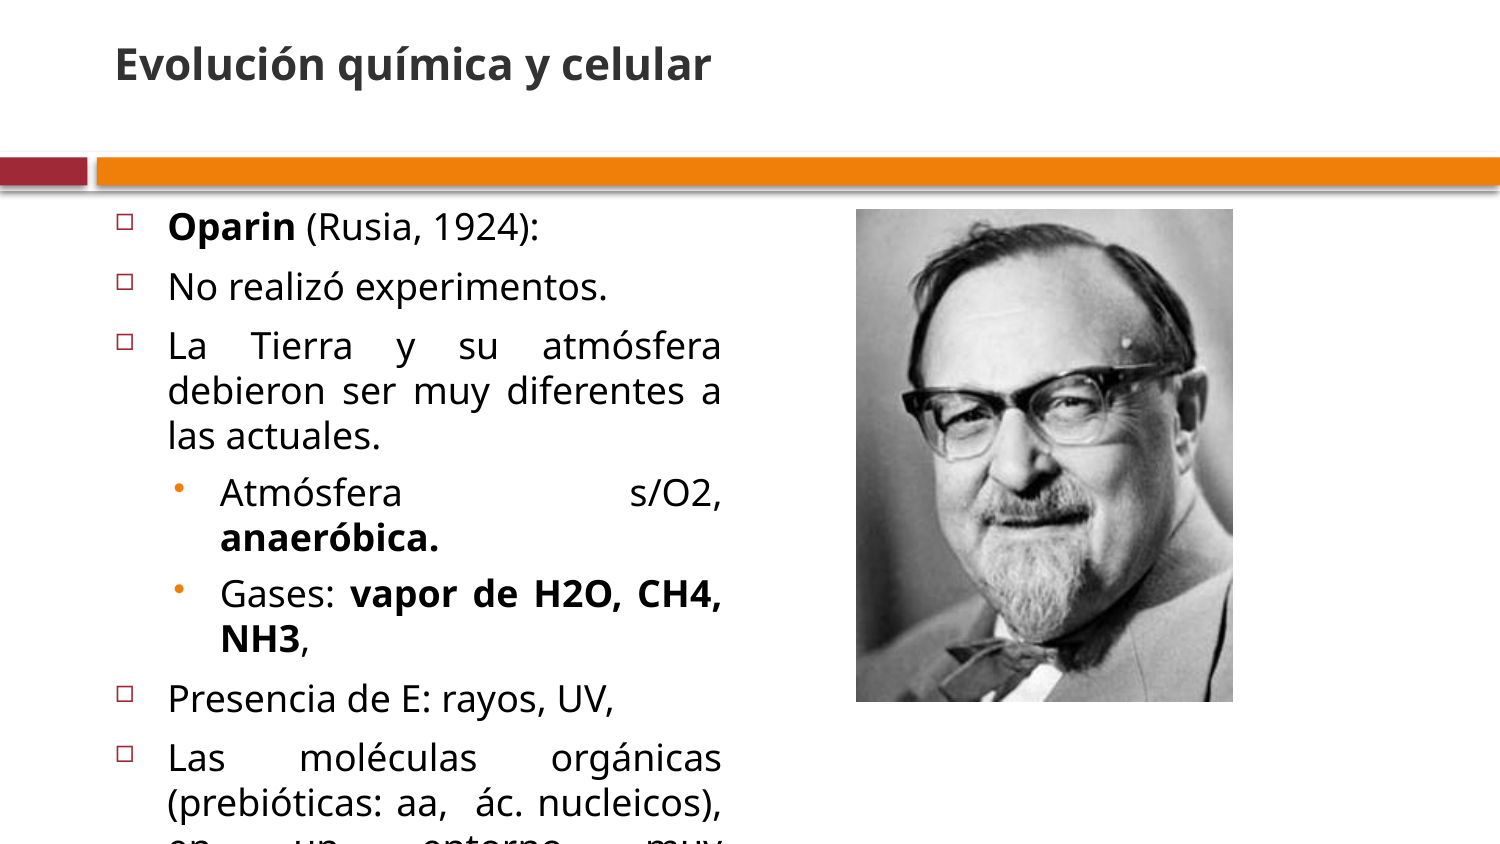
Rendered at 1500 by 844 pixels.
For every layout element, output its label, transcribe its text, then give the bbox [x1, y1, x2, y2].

list Oparin (Rusia, 1924): No realizó experimentos. La Tierra y su atmósfera debieron ser muy diferentes a las actuales. Atmósfera s/O2, anaeróbica. Gases: vapor de H2O, CH4, NH3, Presencia de E: rayos, UV, Las moléculas orgánicas (prebióticas: aa, ác. nucleicos), en un entorno muy concentrado (para evitar la dilución), litorales marinos [99, 195, 738, 759]
picture [855, 208, 1234, 702]
title Evolución química y celular [99, 28, 1438, 150]
